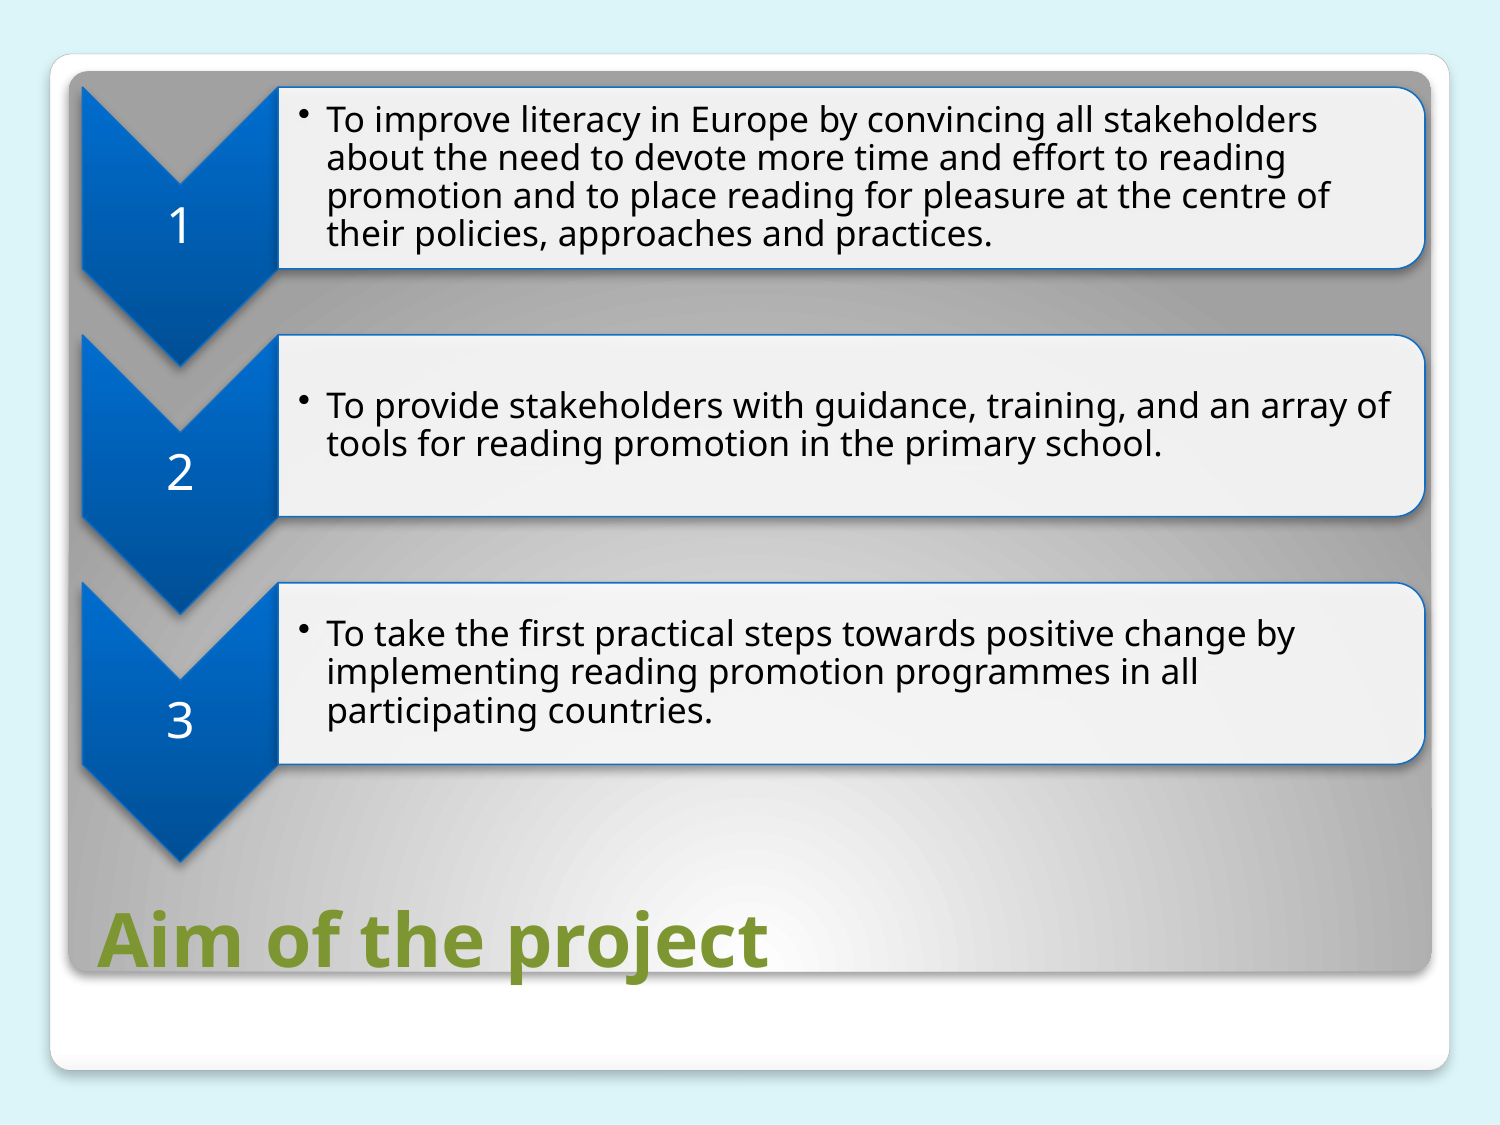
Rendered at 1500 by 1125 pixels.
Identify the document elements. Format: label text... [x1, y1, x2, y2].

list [82, 86, 1426, 863]
title Aim of the project [82, 874, 1425, 990]
